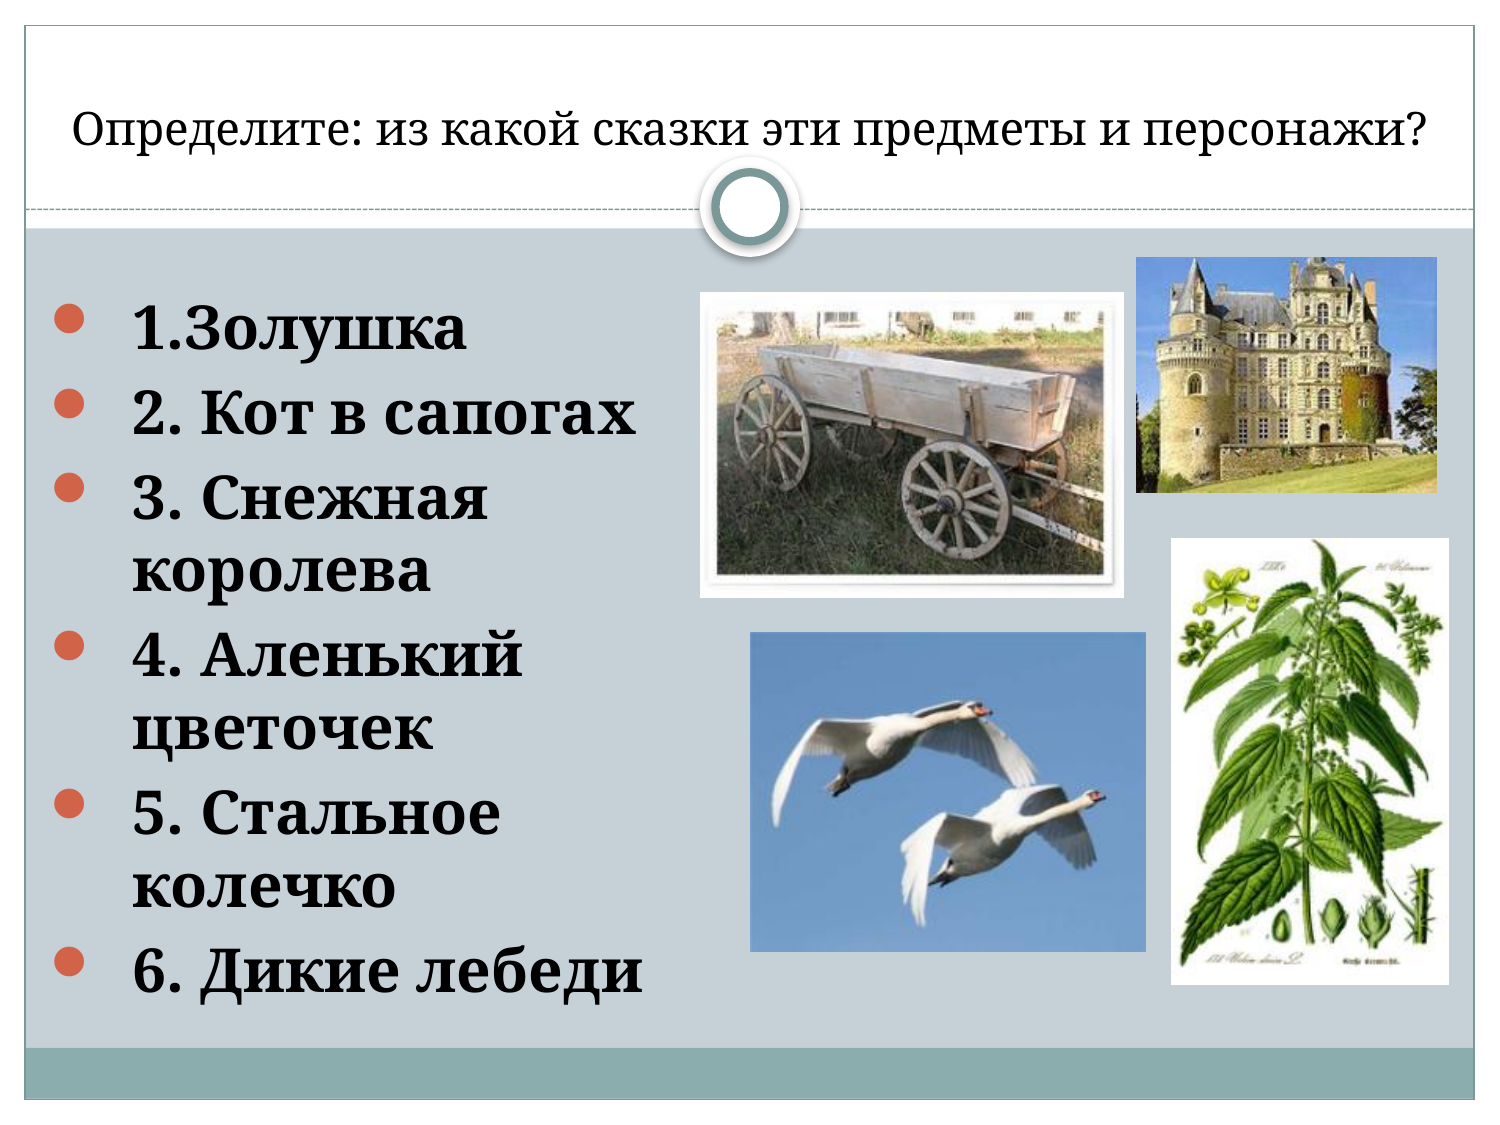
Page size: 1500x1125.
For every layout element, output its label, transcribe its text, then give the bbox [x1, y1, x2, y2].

title Определите: из какой сказки эти предметы и персонажи? [49, 37, 1450, 162]
picture [700, 292, 1125, 598]
picture [1171, 538, 1449, 985]
list 1.Золушка 2. Кот в сапогах 3. Снежная королева 4. Аленький цветочек 5. Стальное колечко 6. Дикие лебеди [35, 281, 750, 1014]
picture [749, 632, 1147, 952]
picture [1136, 257, 1437, 493]
